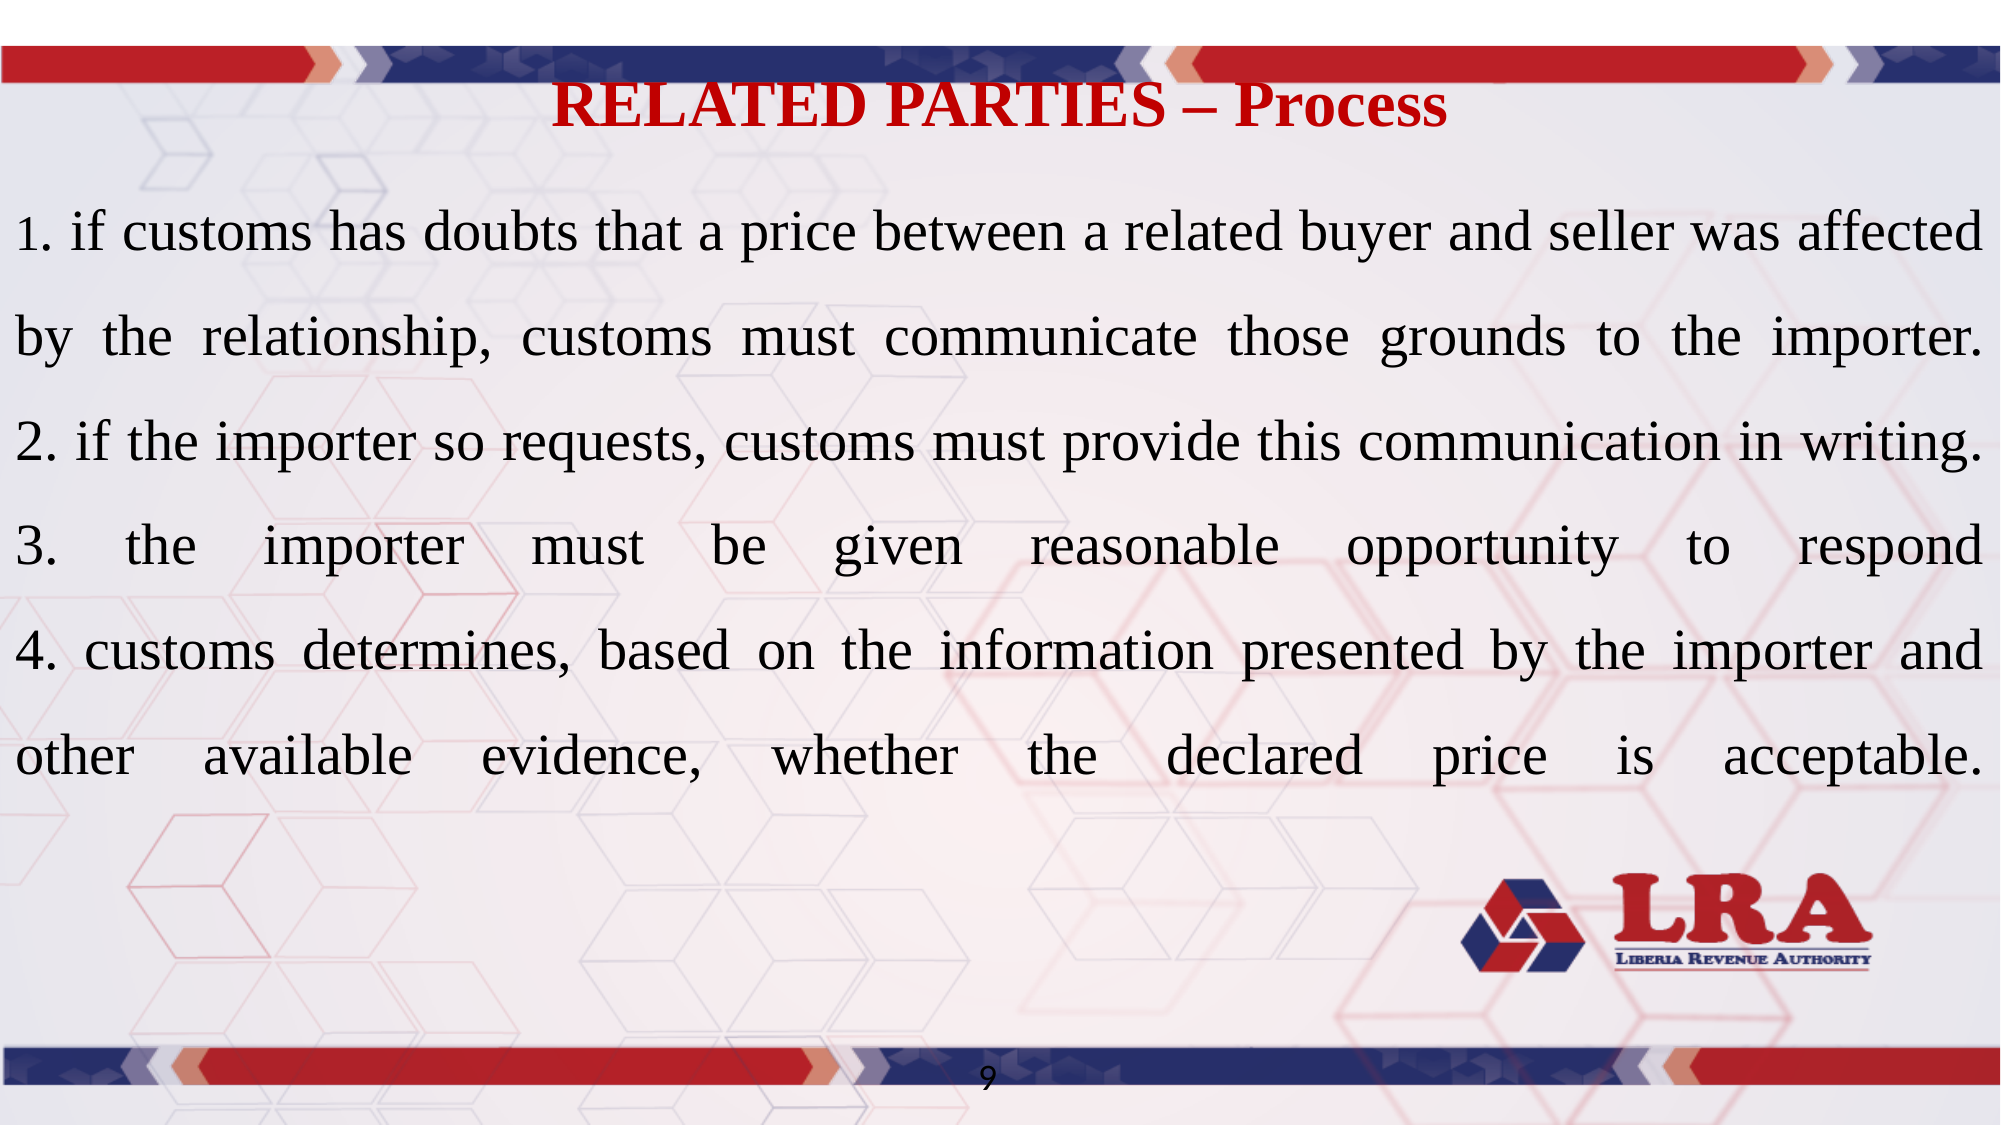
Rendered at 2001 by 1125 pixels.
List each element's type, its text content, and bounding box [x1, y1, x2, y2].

picture [0, 0, 2001, 1125]
list 1. if customs has doubts that a price between a related buyer and seller was affected by the relationship, customs must communicate those grounds to the importer. 2. if the importer so requests, customs must provide this communication in writing. 3. the importer must be given reasonable opportunity to respond 4. customs determines, based on the information presented by the importer and other available evidence, whether the declared price is acceptable. [0, 149, 2000, 1014]
text_box 9 [963, 1045, 1044, 1106]
title RELATED PARTIES – Process [137, 59, 1863, 149]
